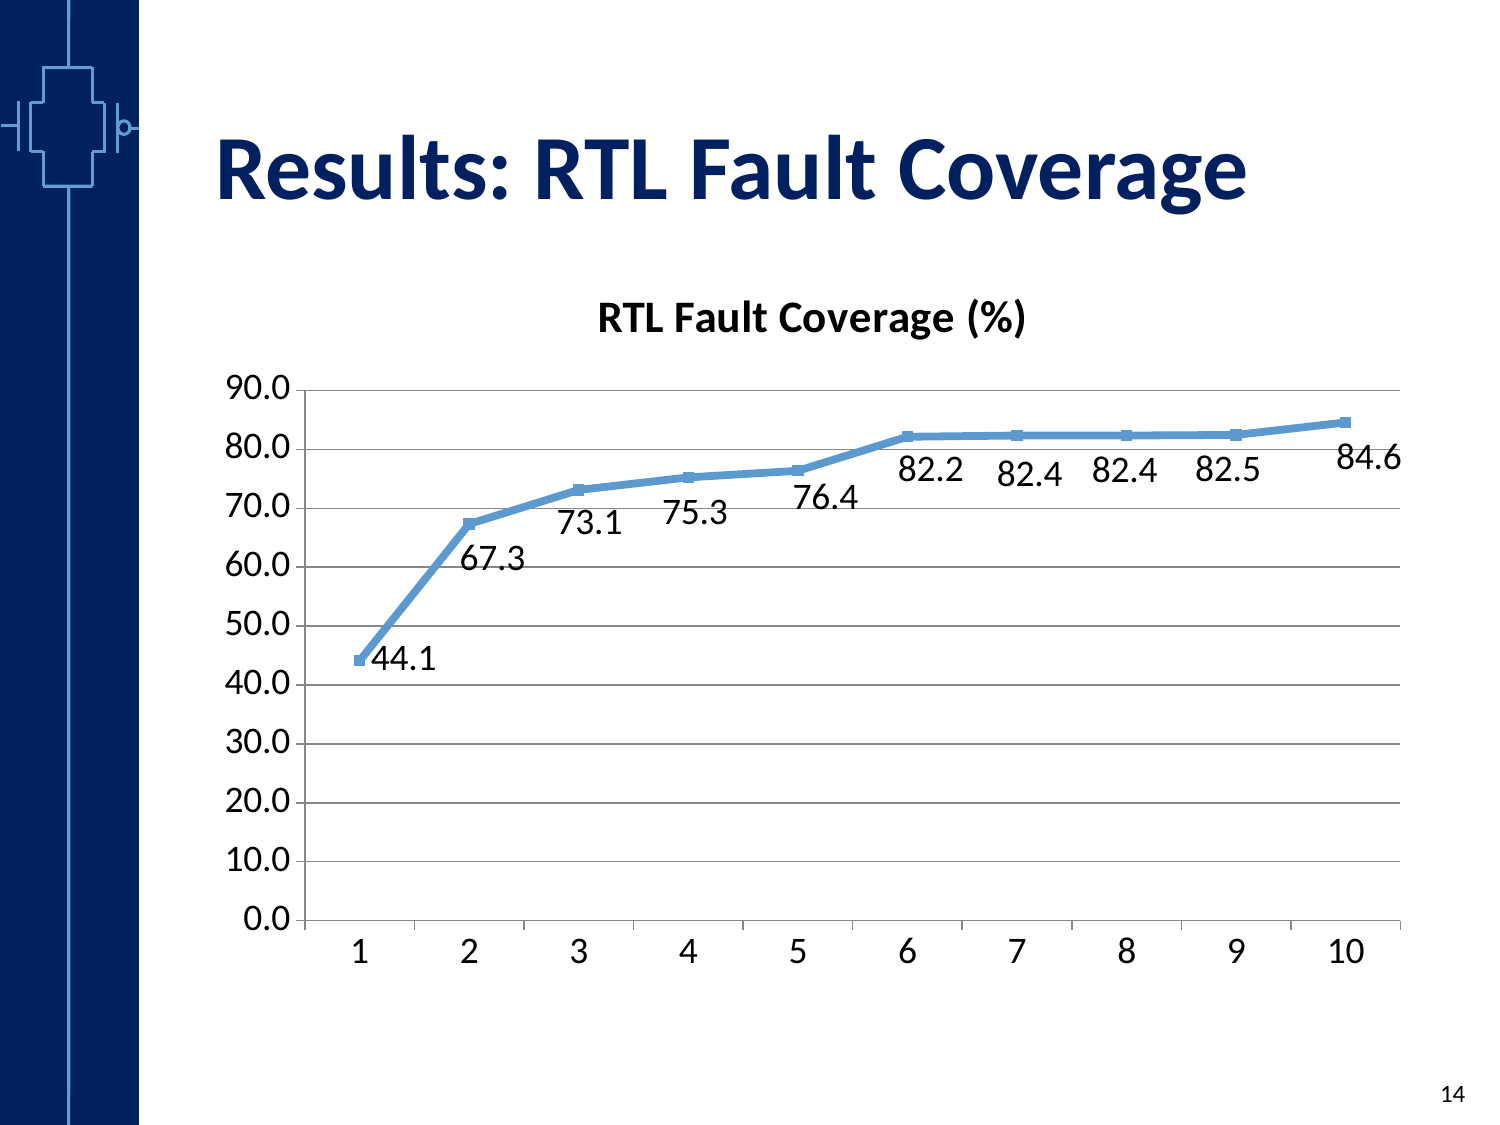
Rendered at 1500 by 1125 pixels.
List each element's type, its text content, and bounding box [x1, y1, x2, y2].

slide_number 14 [1425, 1062, 1488, 1123]
title Results: RTL Fault Coverage [200, 37, 1388, 225]
chart [199, 262, 1426, 988]
